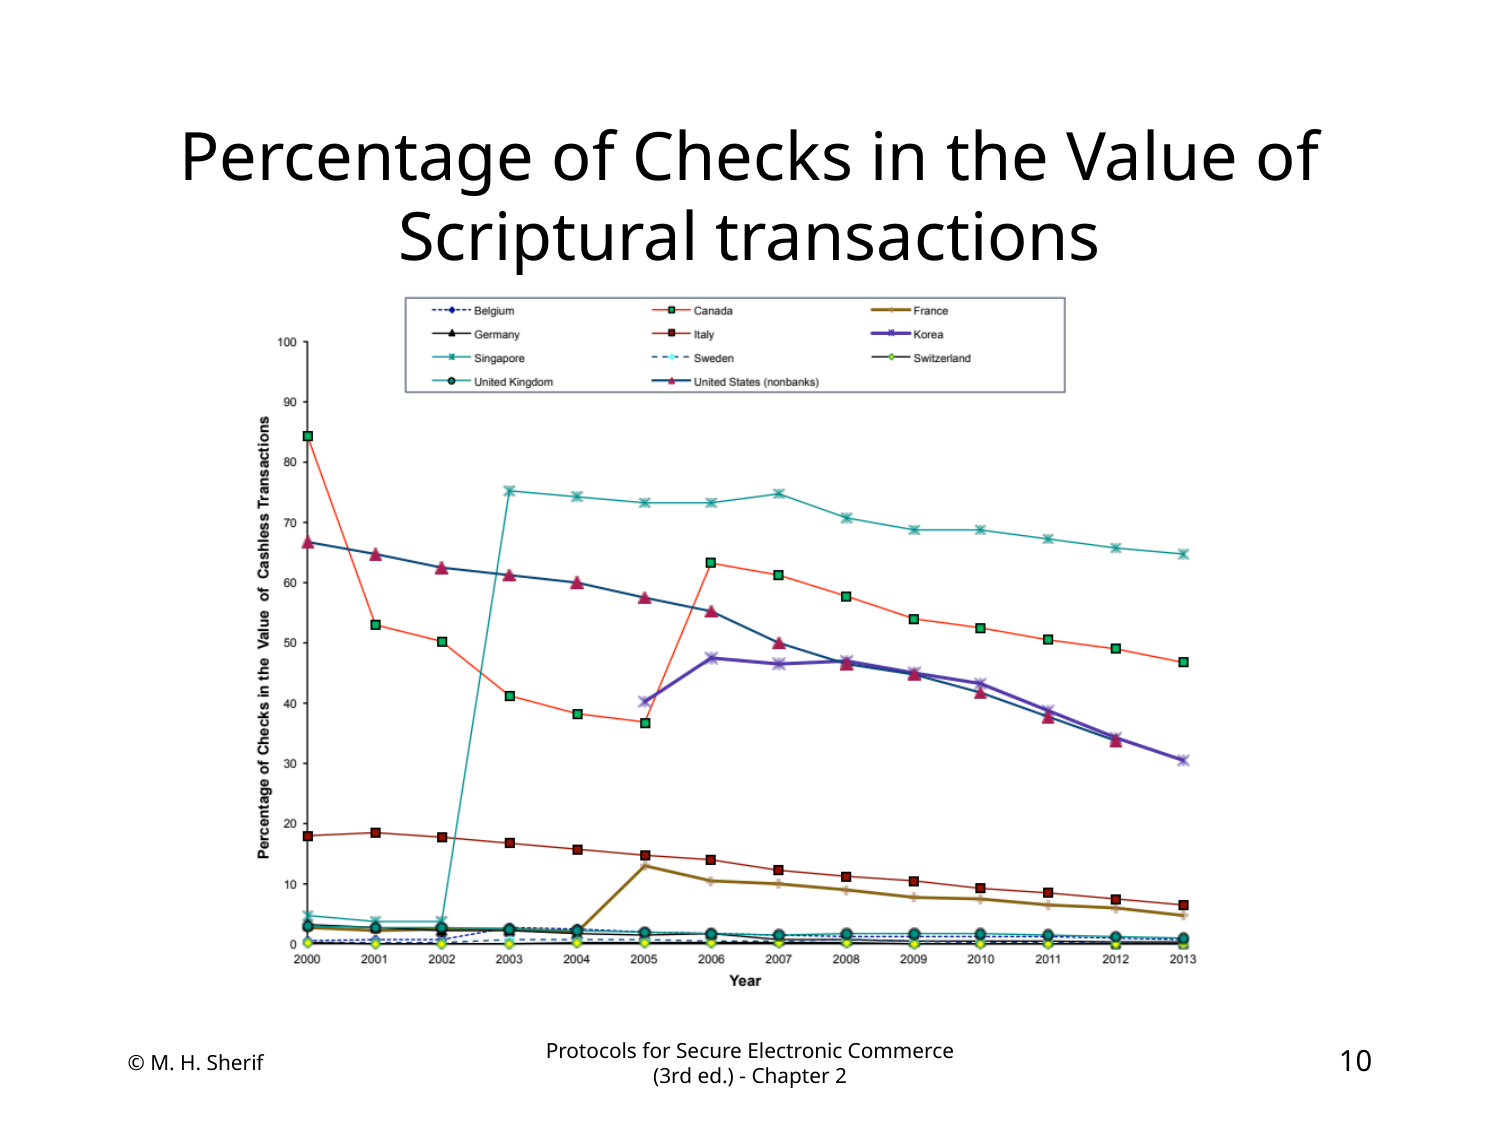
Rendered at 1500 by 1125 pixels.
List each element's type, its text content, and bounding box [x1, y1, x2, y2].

footer Protocols for Secure Electronic Commerce (3rd ed.) - Chapter 2 [512, 1029, 988, 1100]
picture [224, 274, 1251, 1020]
title Percentage of Checks in the Value of Scriptural transactions [112, 99, 1388, 288]
slide_number © M. H. Sherif [112, 1025, 425, 1100]
slide_number 10 [1074, 1025, 1388, 1100]
